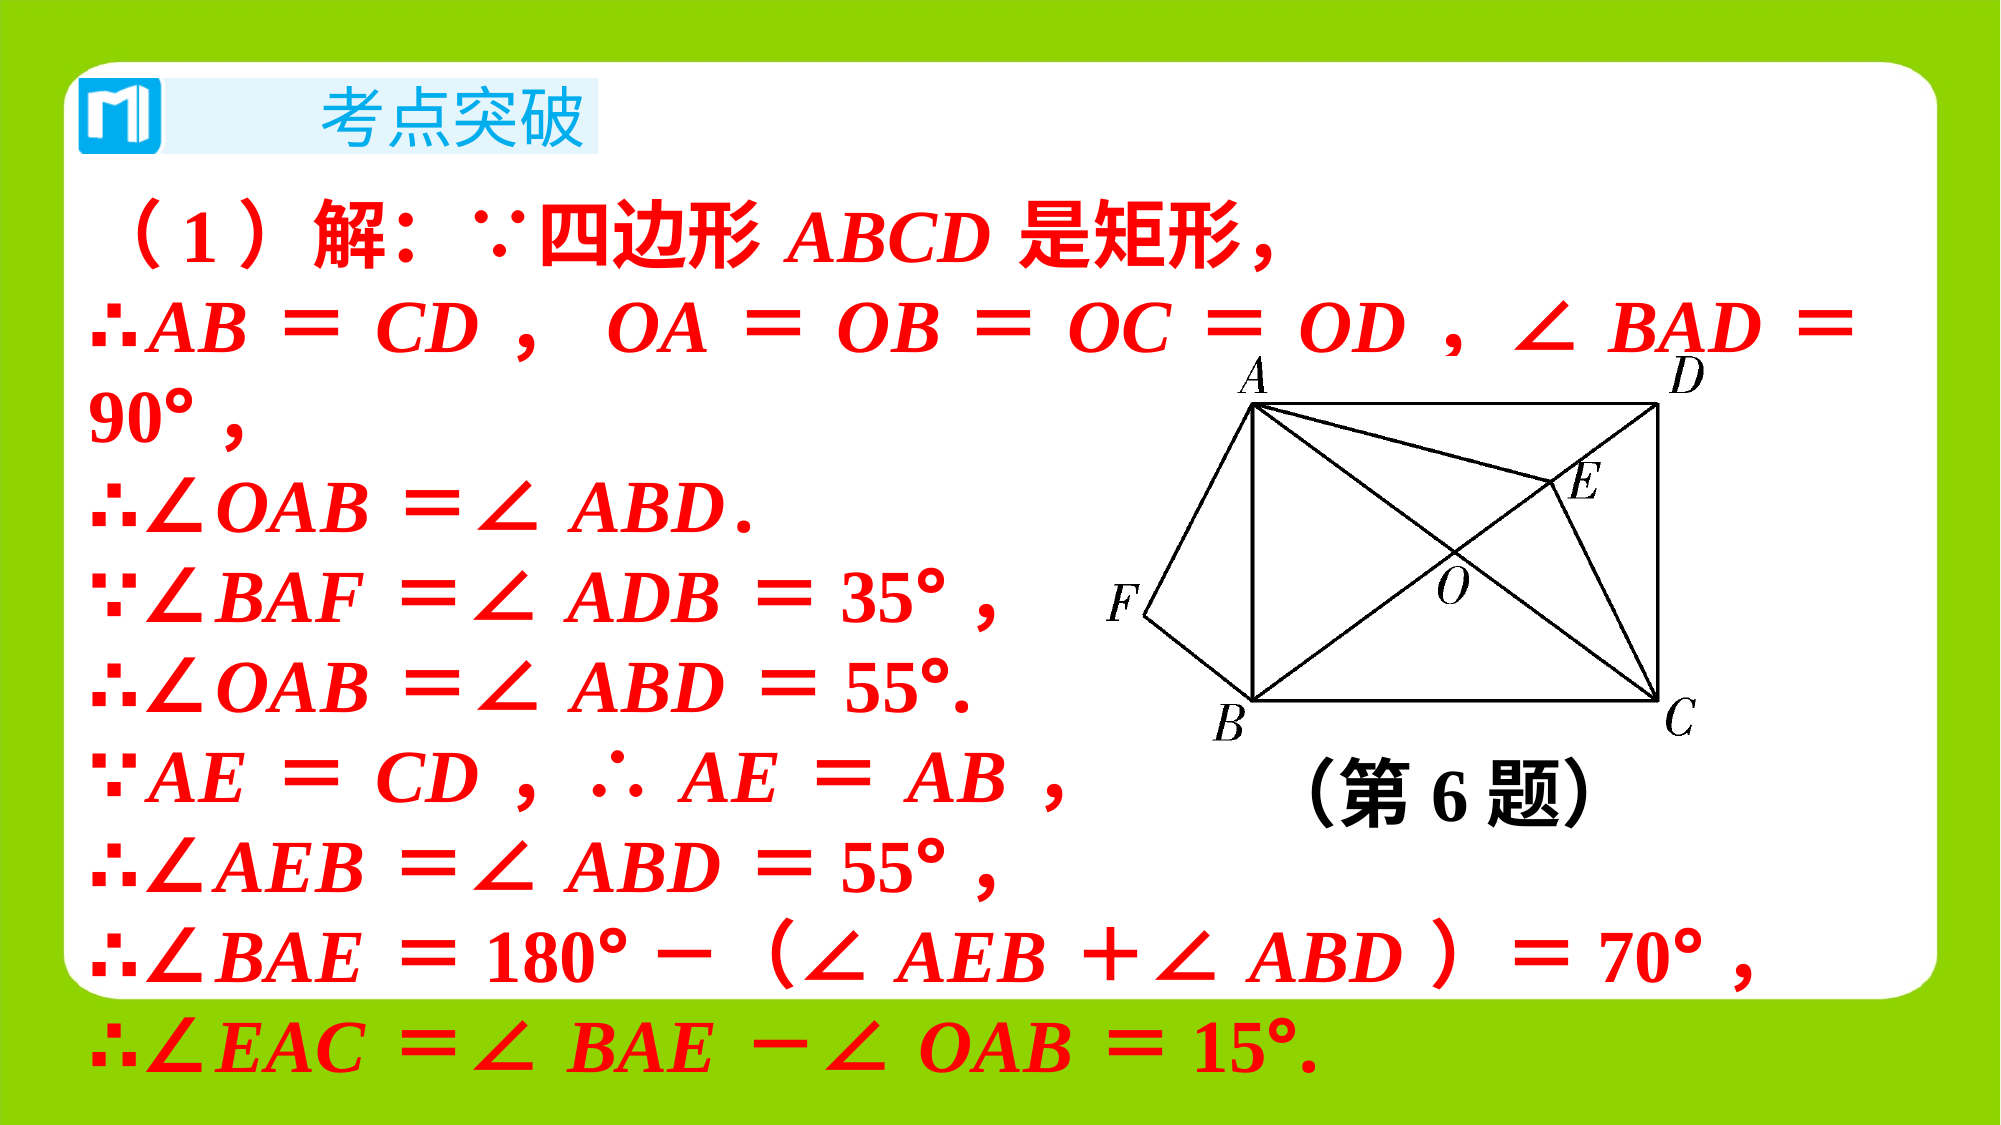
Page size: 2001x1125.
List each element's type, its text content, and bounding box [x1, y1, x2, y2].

text_box （1）解：∵四边形ABCD是矩形， ∴AB＝CD，OA＝OB＝OC＝OD，∠BAD＝90°， ∴∠OAB＝∠ABD. ∵∠BAF＝∠ADB＝35°， ∴∠OAB＝∠ABD＝55°. ∵AE＝CD，∴AE＝AB， ∴∠AEB＝∠ABD＝55°， ∴∠BAE＝180°－（∠AEB＋∠ABD）＝70°， ∴∠EAC＝∠BAE－∠OAB＝15°. [88, 187, 1974, 1006]
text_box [1106, 356, 1704, 837]
picture [0, 0, 2001, 1125]
